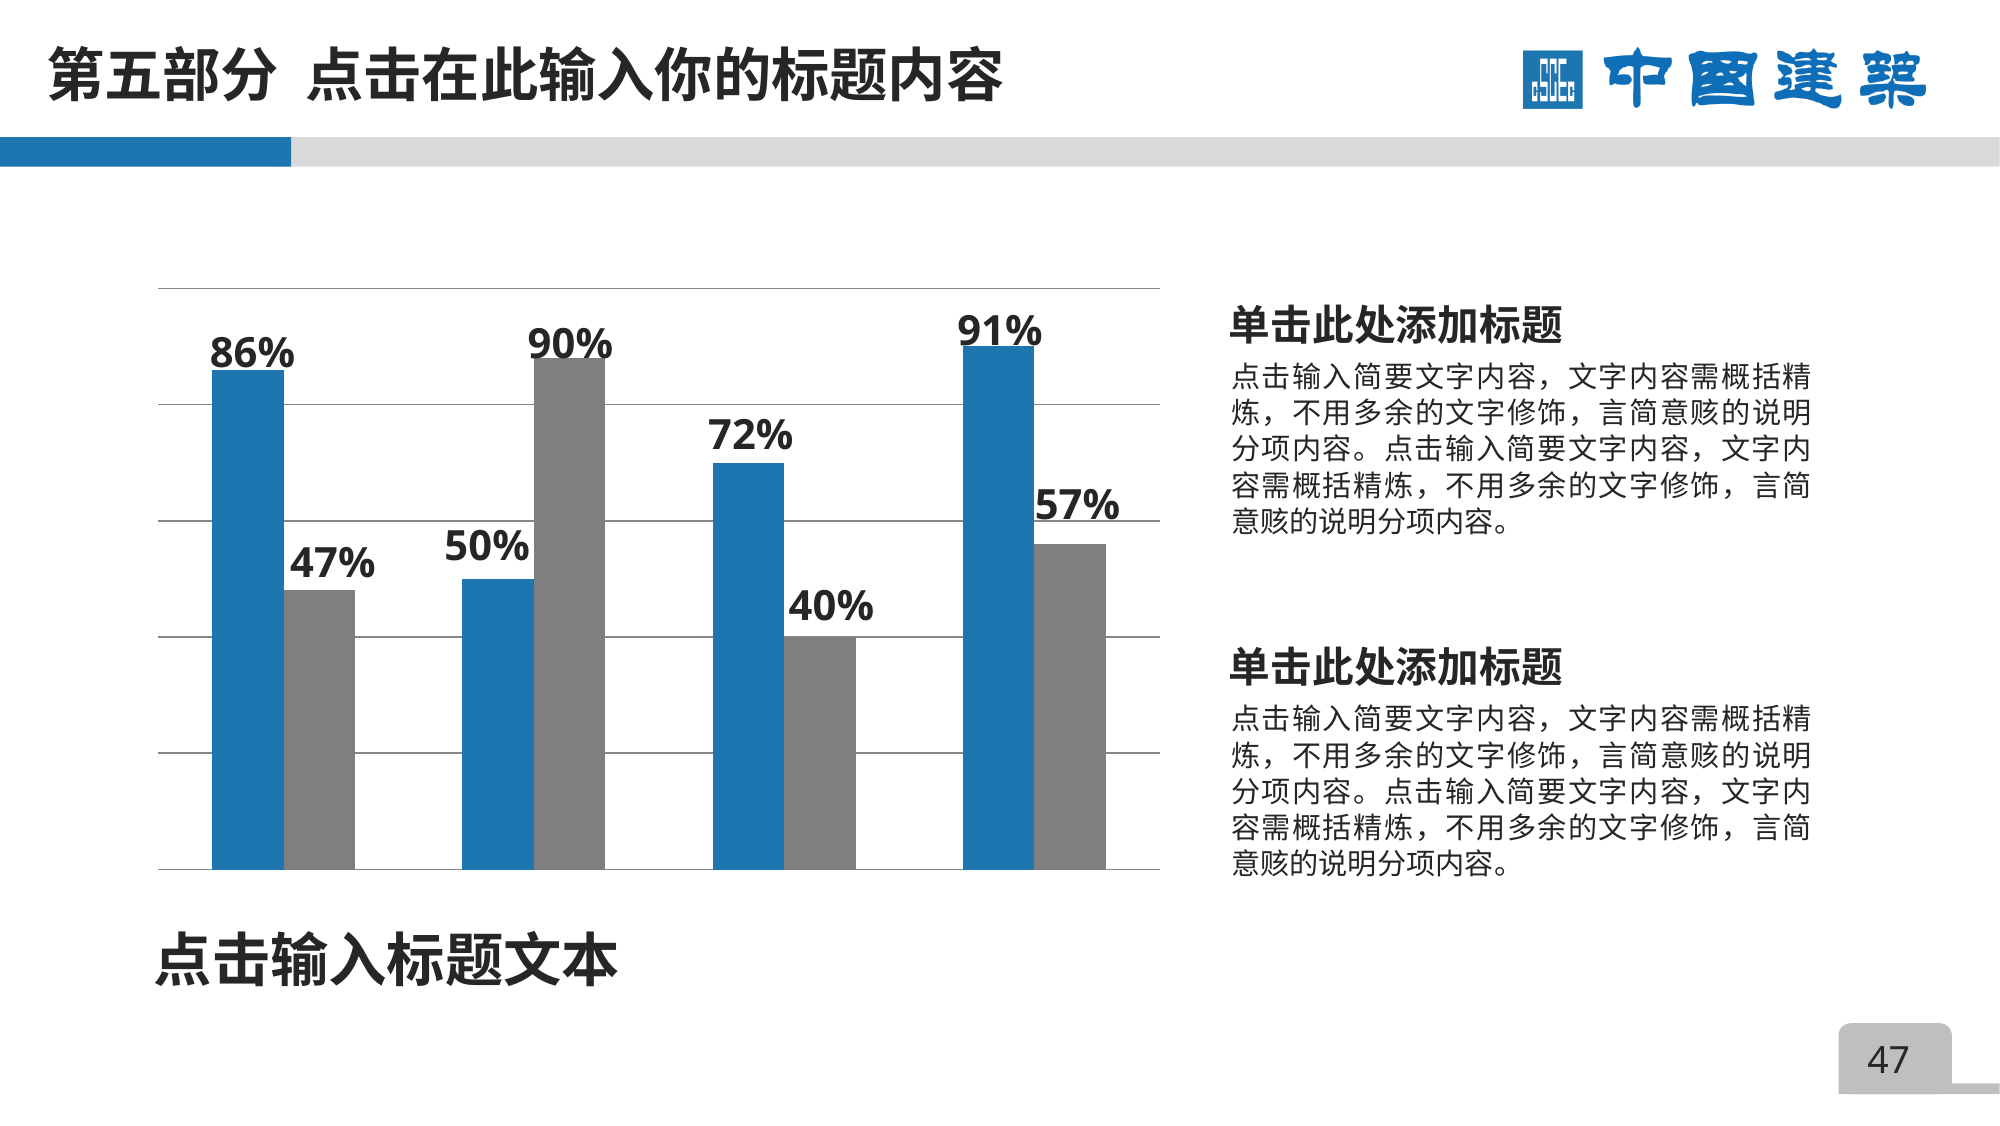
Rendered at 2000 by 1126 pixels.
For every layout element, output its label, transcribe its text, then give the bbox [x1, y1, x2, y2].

text_box 单击此处添加标题 [1213, 291, 1745, 356]
picture [1523, 47, 1926, 109]
chart [137, 275, 1181, 882]
text_box 点击输入标题文本 [137, 903, 730, 1013]
text_box 单击此处添加标题 [1213, 633, 1745, 699]
text_box 点击输入简要文字内容，文字内容需概括精炼，不用多余的文字修饰，言简意赅的说明分项内容。点击输入简要文字内容，文字内容需概括精炼，不用多余的文字修饰，言简意赅的说明分项内容。 [1216, 692, 1827, 888]
text_box 第五部分 点击在此输入你的标题内容 [31, 31, 1083, 116]
text_box 点击输入简要文字内容，文字内容需概括精炼，不用多余的文字修饰，言简意赅的说明分项内容。点击输入简要文字内容，文字内容需概括精炼，不用多余的文字修饰，言简意赅的说明分项内容。 [1216, 350, 1827, 546]
